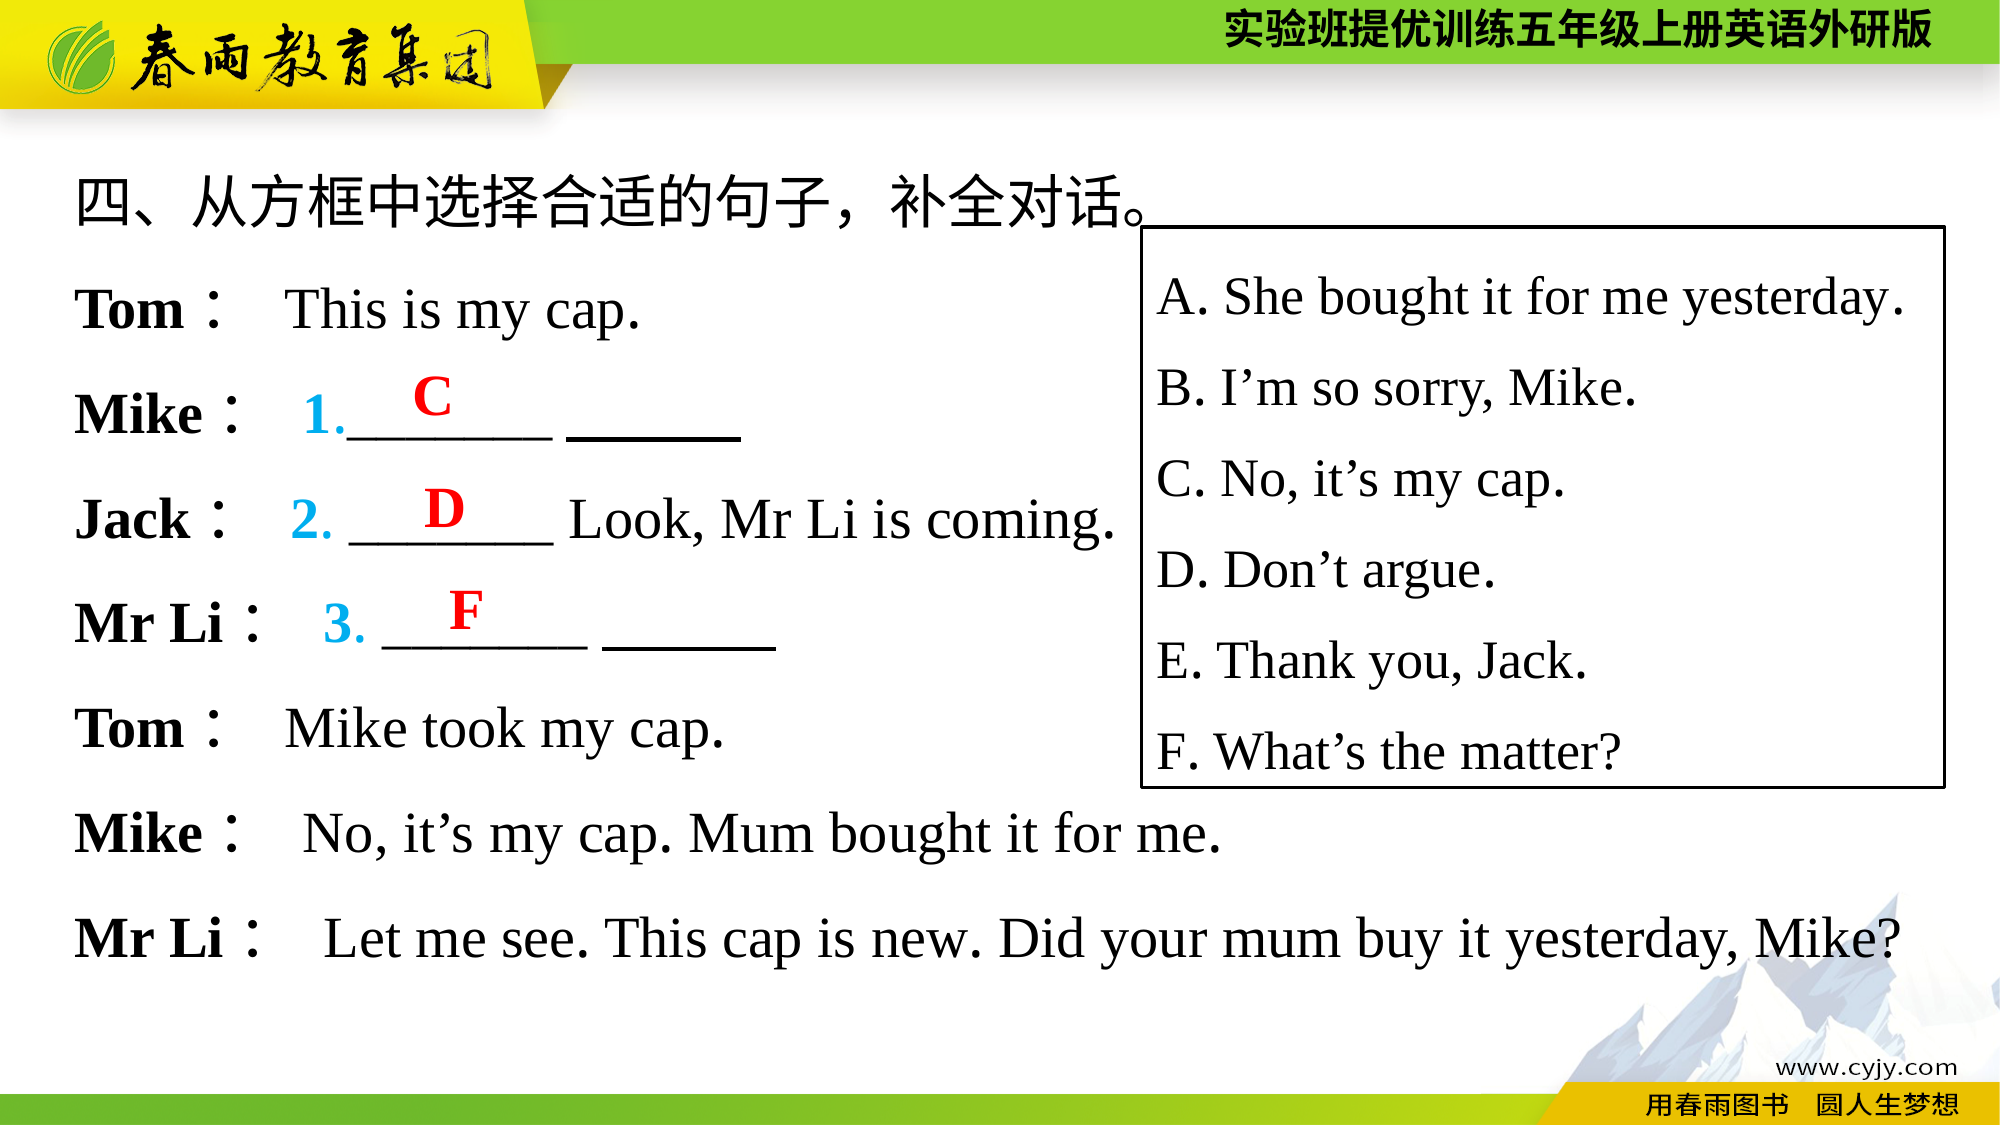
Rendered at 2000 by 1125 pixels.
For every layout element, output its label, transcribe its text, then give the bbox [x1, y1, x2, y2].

list 四、从方框中选择合适的句子，补全对话。 Tom： This is my cap. Mike： 1._______ Jack： 2. _______ Look, Mr Li is coming. Mr Li： 3. _______ Tom： Mike took my cap. Mike： No, it’s my cap. Mum bought it for me. Mr Li： Let me see. This cap is new. Did your mum buy it yesterday, Mike? [59, 122, 1944, 973]
text_box F [434, 564, 500, 649]
text_box C [397, 349, 470, 435]
text_box D [409, 461, 482, 547]
text_box A. She bought it for me yesterday. B. I’m so sorry, Mike. C. No, it’s my cap. D. Don’t argue. E. Thank you, Jack. F. What’s the matter? [1141, 226, 1945, 788]
picture [0, 0, 2000, 1125]
